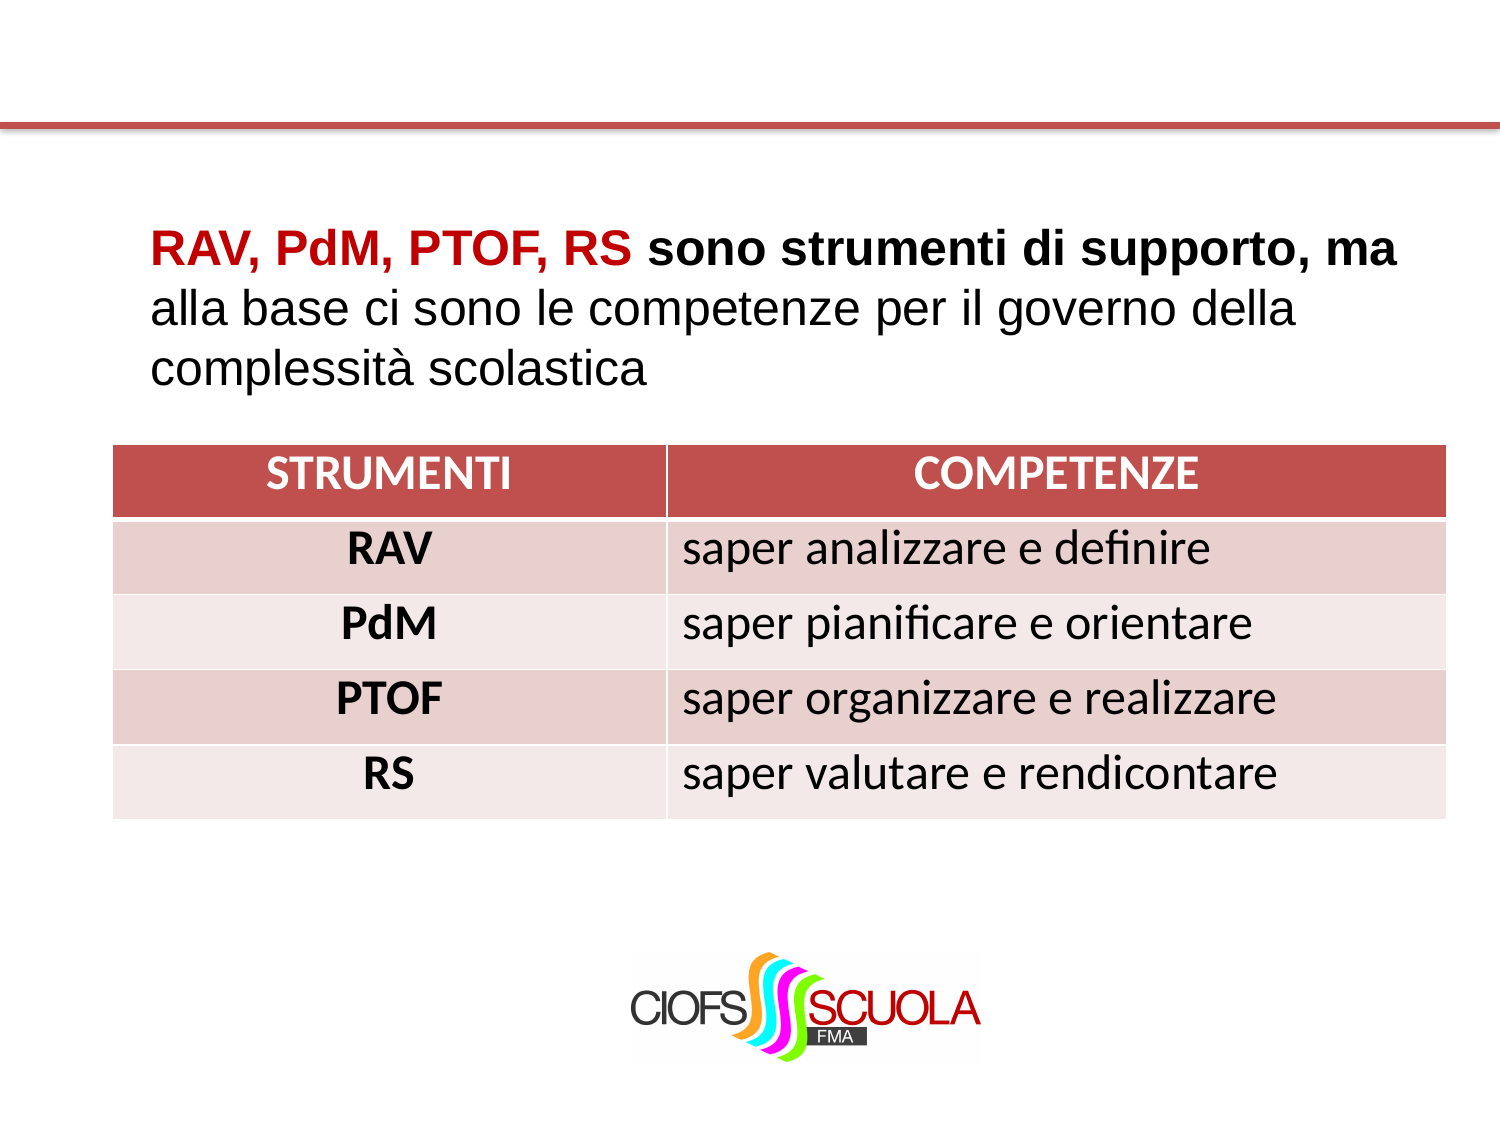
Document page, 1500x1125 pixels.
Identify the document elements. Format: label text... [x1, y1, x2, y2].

table_cell saper pianificare e orientare [668, 595, 1446, 669]
table_cell RAV [113, 522, 666, 594]
table_header COMPETENZE [668, 445, 1446, 517]
table_cell PTOF [113, 670, 666, 744]
text_box RAV, PdM, PTOF, RS sono strumenti di supporto, ma alla base ci sono le competenze per il governo della complessità scolastica [135, 208, 1459, 403]
table_header STRUMENTI [113, 445, 666, 517]
table_cell saper analizzare e definire [668, 522, 1446, 594]
table_cell PdM [113, 595, 666, 669]
picture [631, 952, 981, 1063]
table_cell saper valutare e rendicontare [668, 746, 1446, 819]
table_cell RS [113, 746, 666, 819]
table_cell saper organizzare e realizzare [668, 670, 1446, 744]
